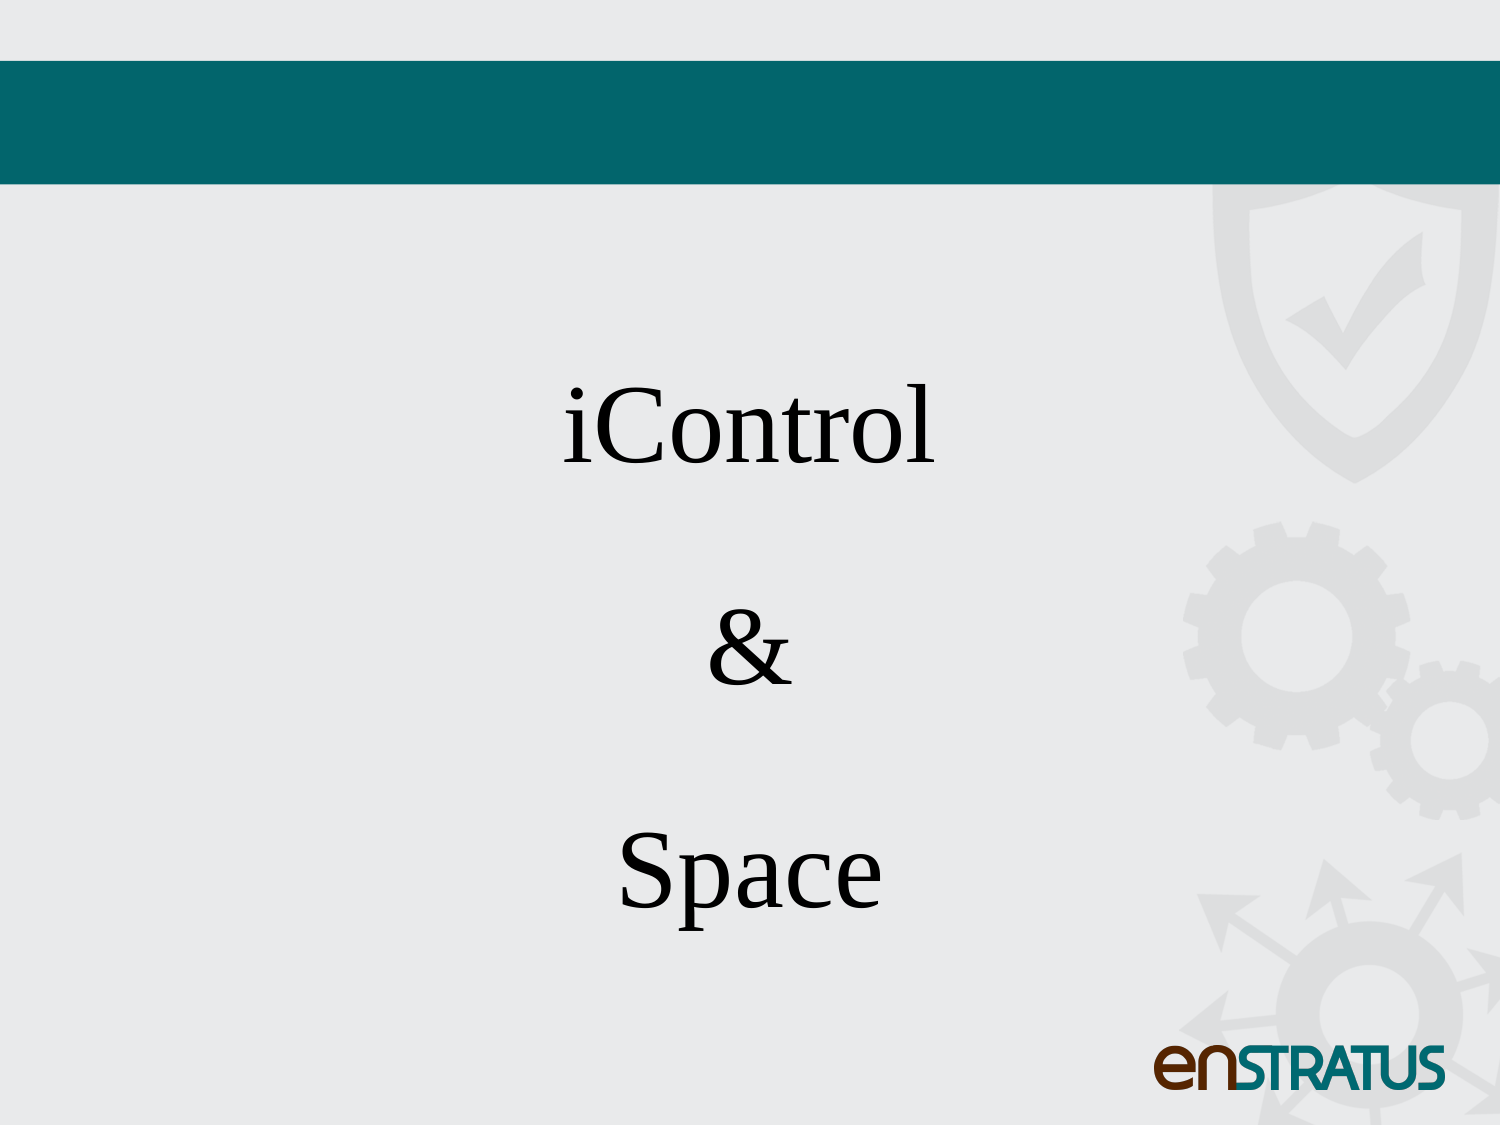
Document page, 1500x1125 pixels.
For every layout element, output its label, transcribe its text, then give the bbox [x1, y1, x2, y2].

picture [0, 185, 1500, 1125]
picture [0, 0, 1500, 60]
list iControl & Space [65, 234, 1435, 1046]
